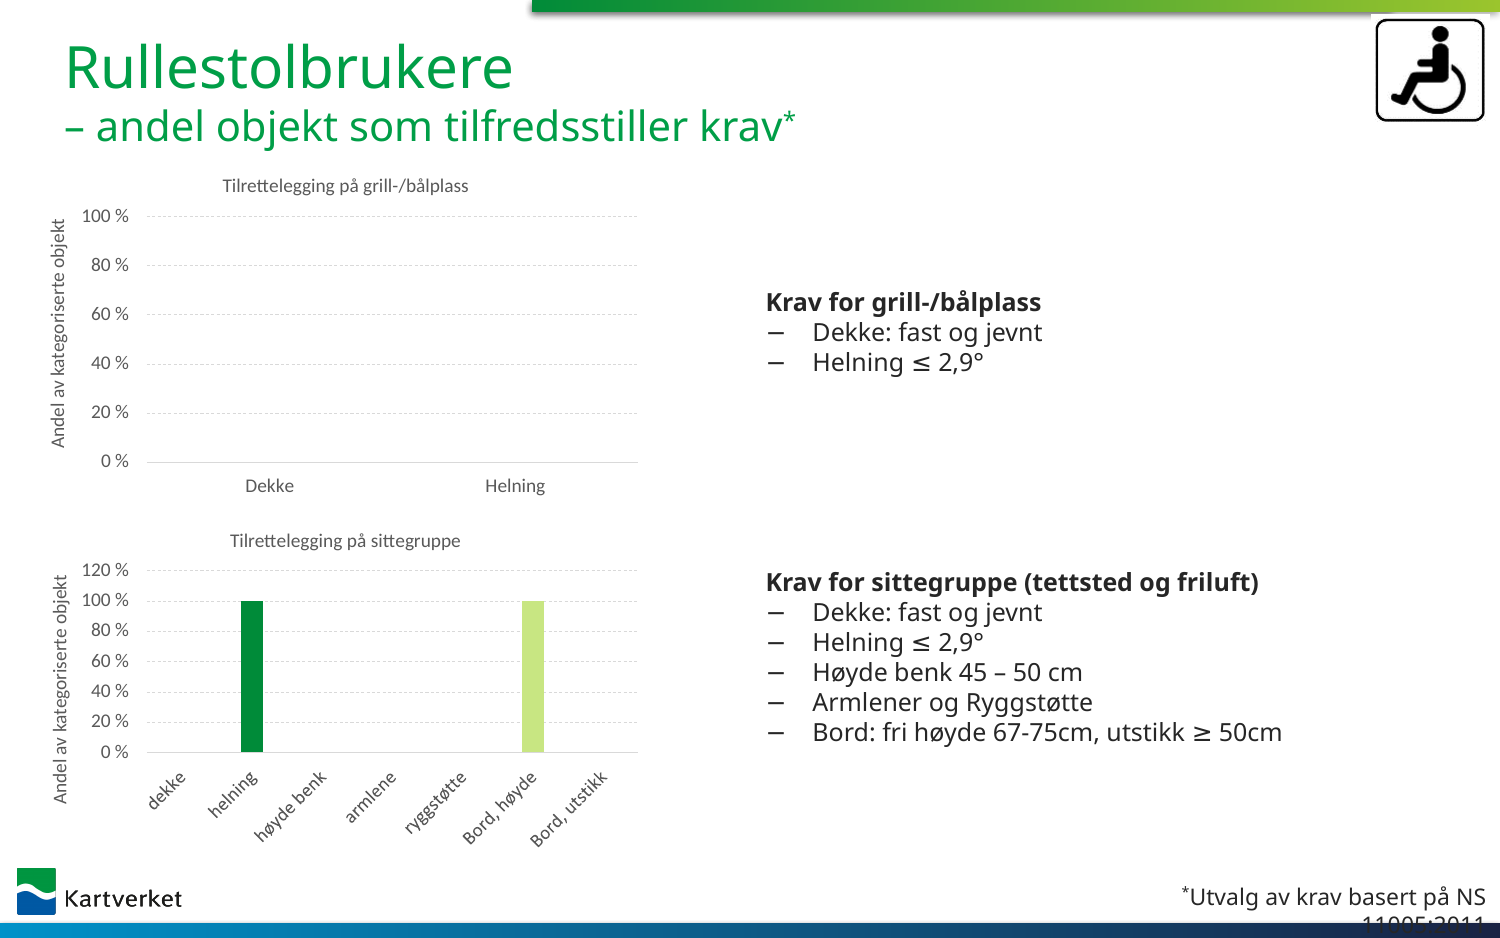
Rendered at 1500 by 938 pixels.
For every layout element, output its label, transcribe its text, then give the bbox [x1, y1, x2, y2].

picture [41, 166, 650, 505]
text_box Krav for grill-/bålplass Dekke: fast og jevnt Helning ≤ 2,9° [750, 279, 1452, 384]
picture [1371, 13, 1491, 127]
text_box *Utvalg av krav basert på NS 11005:2011 [1068, 873, 1500, 938]
picture [41, 520, 650, 859]
text_box Rullestolbrukere – andel objekt som tilfredsstiller krav* [49, 14, 1431, 158]
text_box Krav for sittegruppe (tettsted og friluft) Dekke: fast og jevnt Helning ≤ 2,9° Høyde benk 45 – 50 cm Armlener og Ryggstøtte Bord: fri høyde 67-75cm, utstikk ≥ 50cm [750, 559, 1500, 754]
